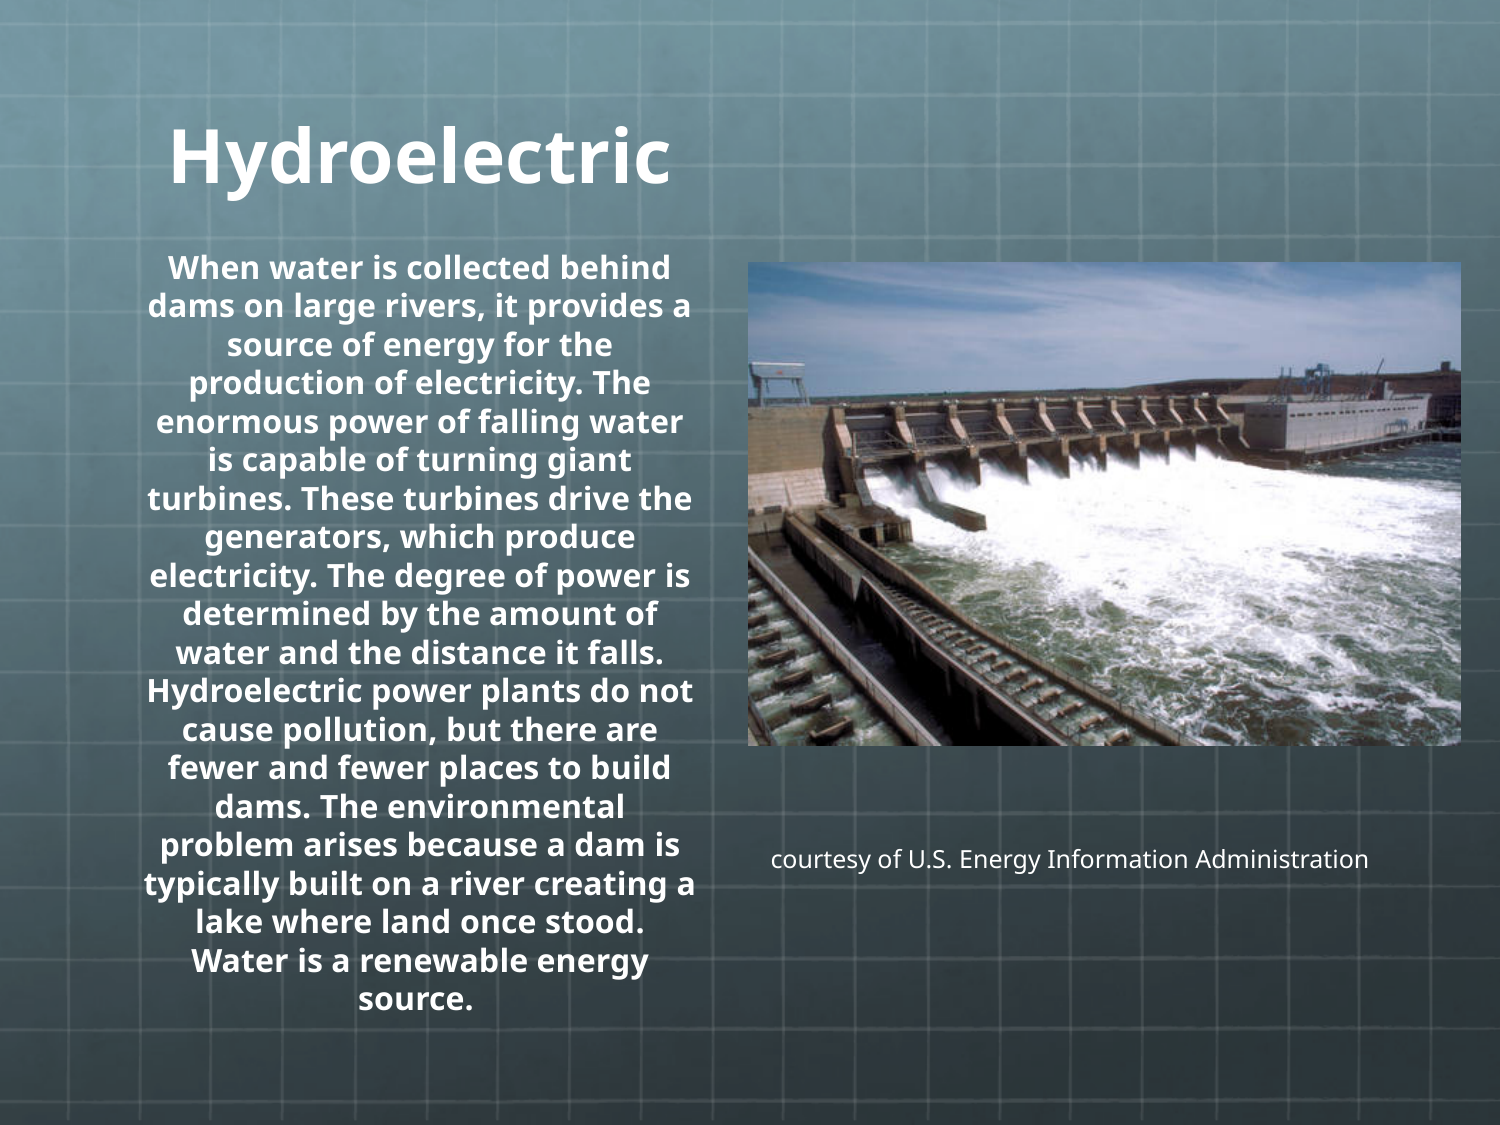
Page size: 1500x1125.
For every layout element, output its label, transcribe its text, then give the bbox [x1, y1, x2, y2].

picture [0, 0, 1500, 1125]
list When water is collected behind dams on large rivers, it provides a source of energy for the production of electricity. The enormous power of falling water is capable of turning giant turbines. These turbines drive the generators, which produce electricity. The degree of power is determined by the amount of water and the distance it falls. Hydroelectric power plants do not cause pollution, but there are fewer and fewer places to build dams. The environmental problem arises because a dam is typically built on a river creating a lake where land once stood. Water is a renewable energy source. [127, 239, 713, 1045]
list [748, 0, 1462, 1045]
title Hydroelectric [127, 75, 713, 206]
